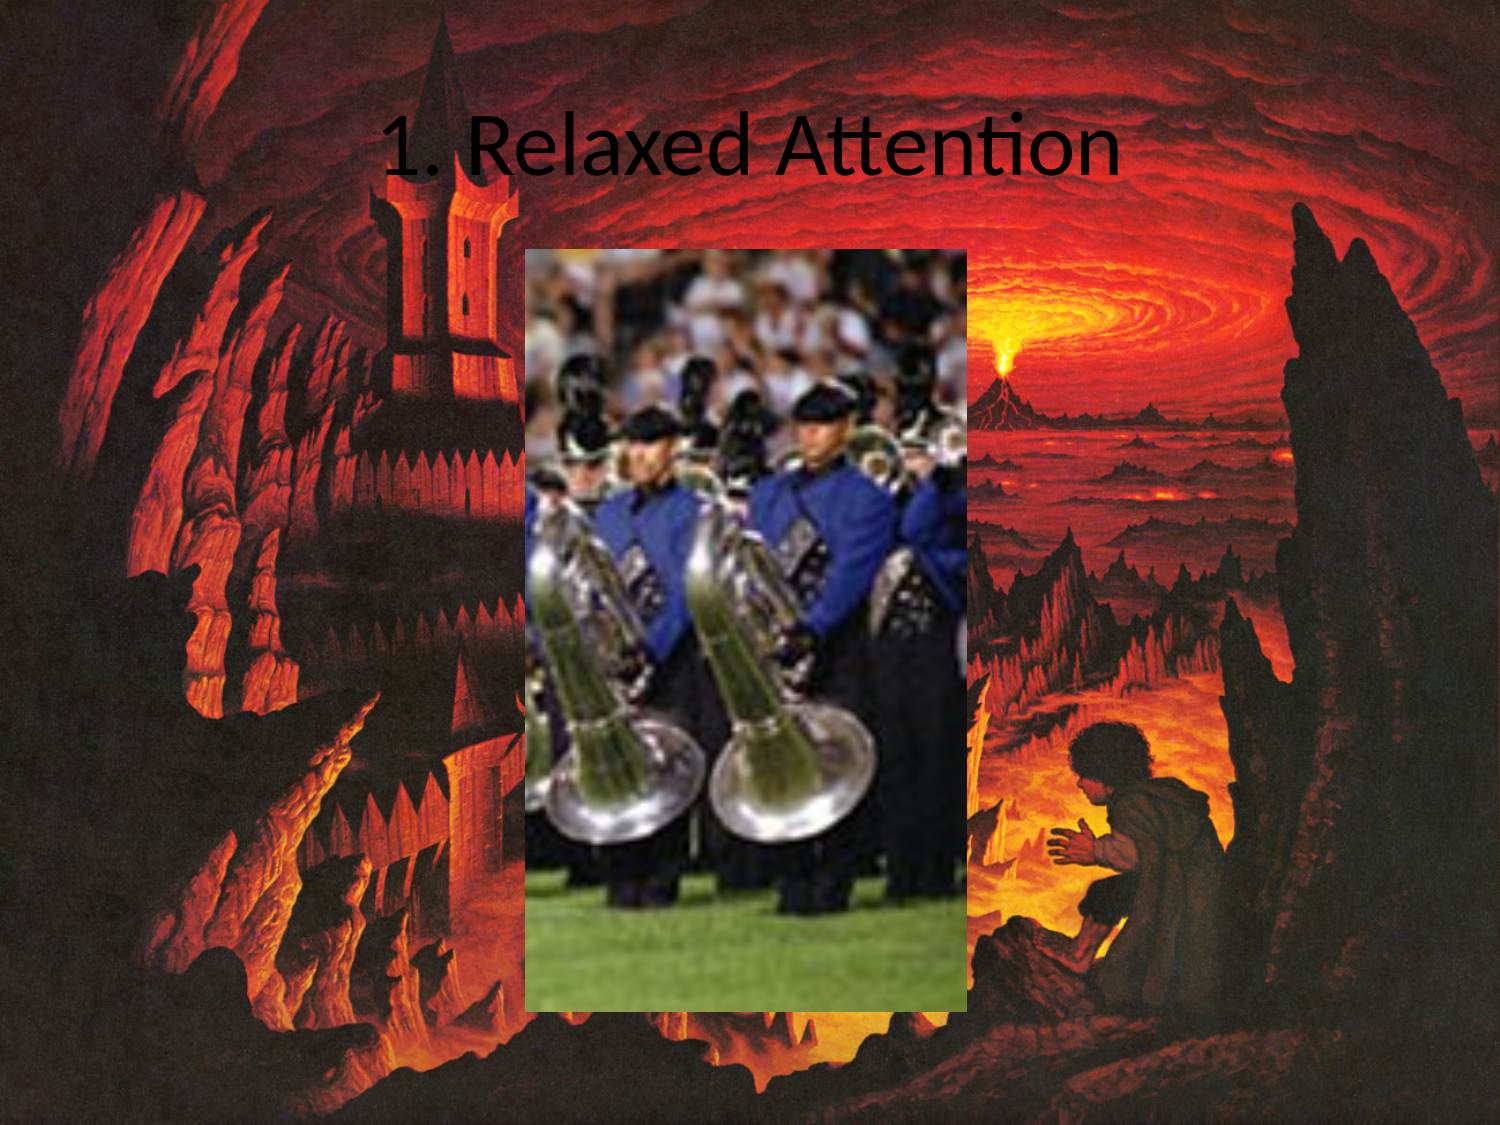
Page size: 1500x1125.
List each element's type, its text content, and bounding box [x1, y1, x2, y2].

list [524, 249, 967, 1013]
title 1. Relaxed Attention [75, 45, 1425, 233]
picture [0, 0, 1500, 1125]
